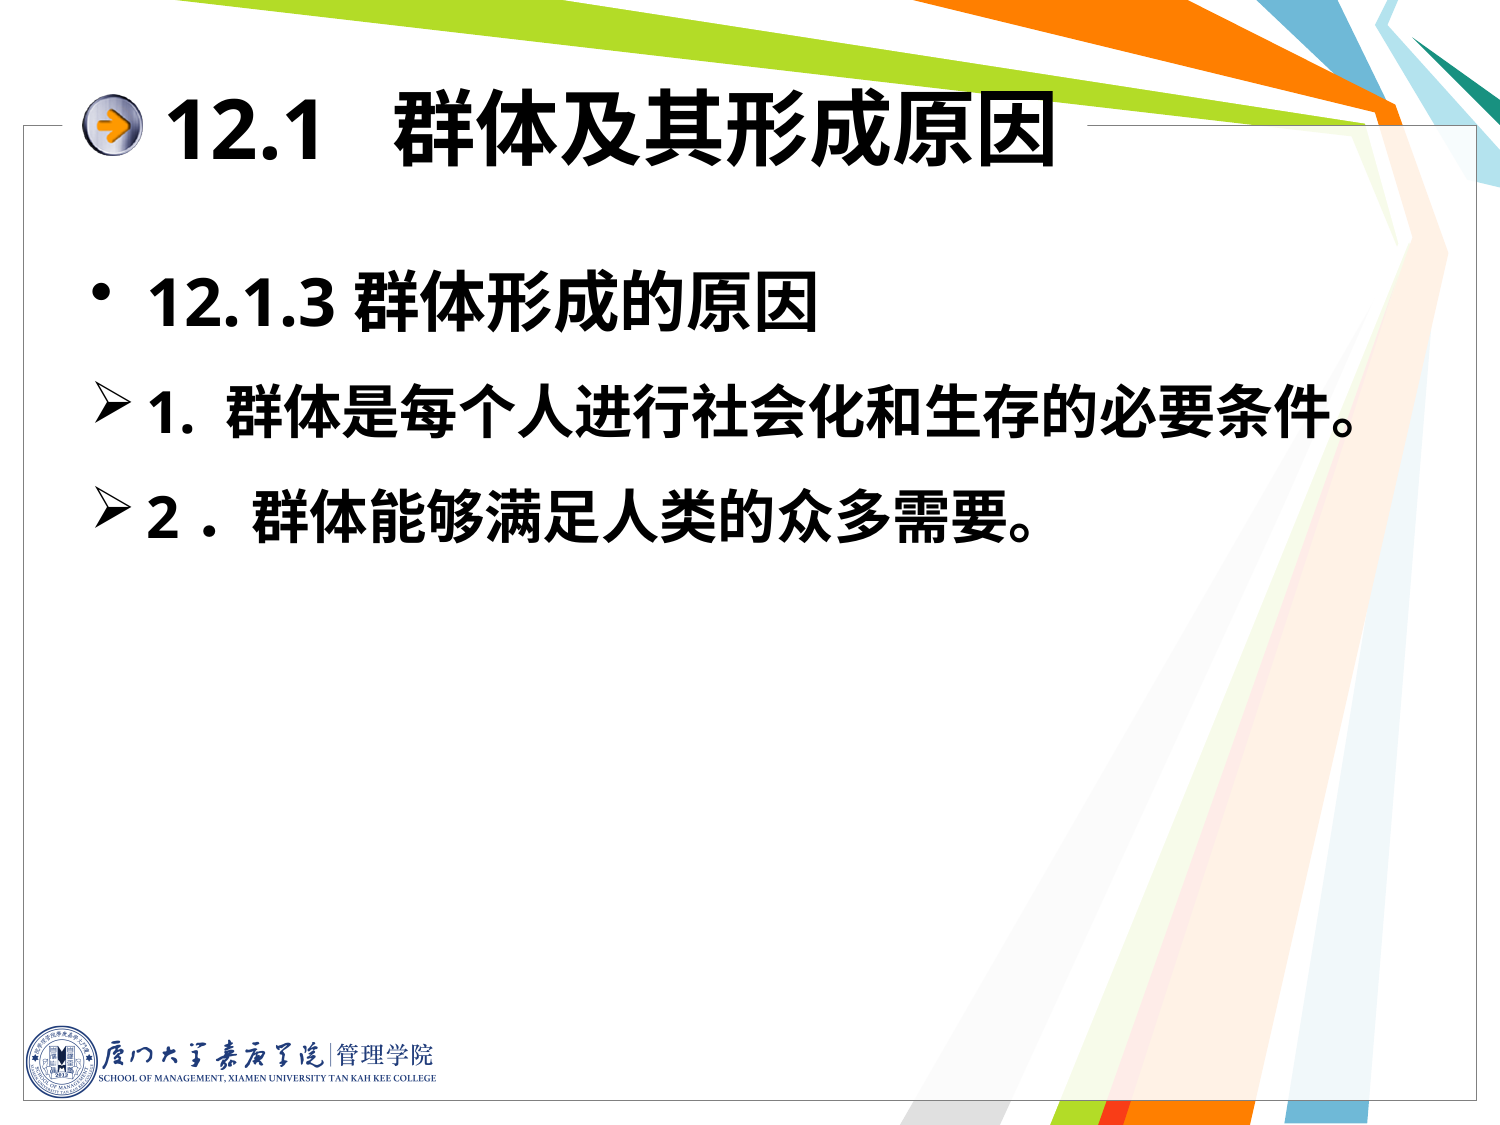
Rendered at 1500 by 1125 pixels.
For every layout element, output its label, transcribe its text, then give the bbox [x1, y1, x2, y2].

title 12.1 群体及其形成原因 [148, 75, 1182, 212]
picture [24, 1024, 438, 1100]
text_box [0, 0, 1500, 75]
picture [82, 94, 143, 156]
list 12.1.3群体形成的原因 1. 群体是每个人进行社会化和生存的必要条件。 2．群体能够满足人类的众多需要。 [75, 212, 1425, 894]
